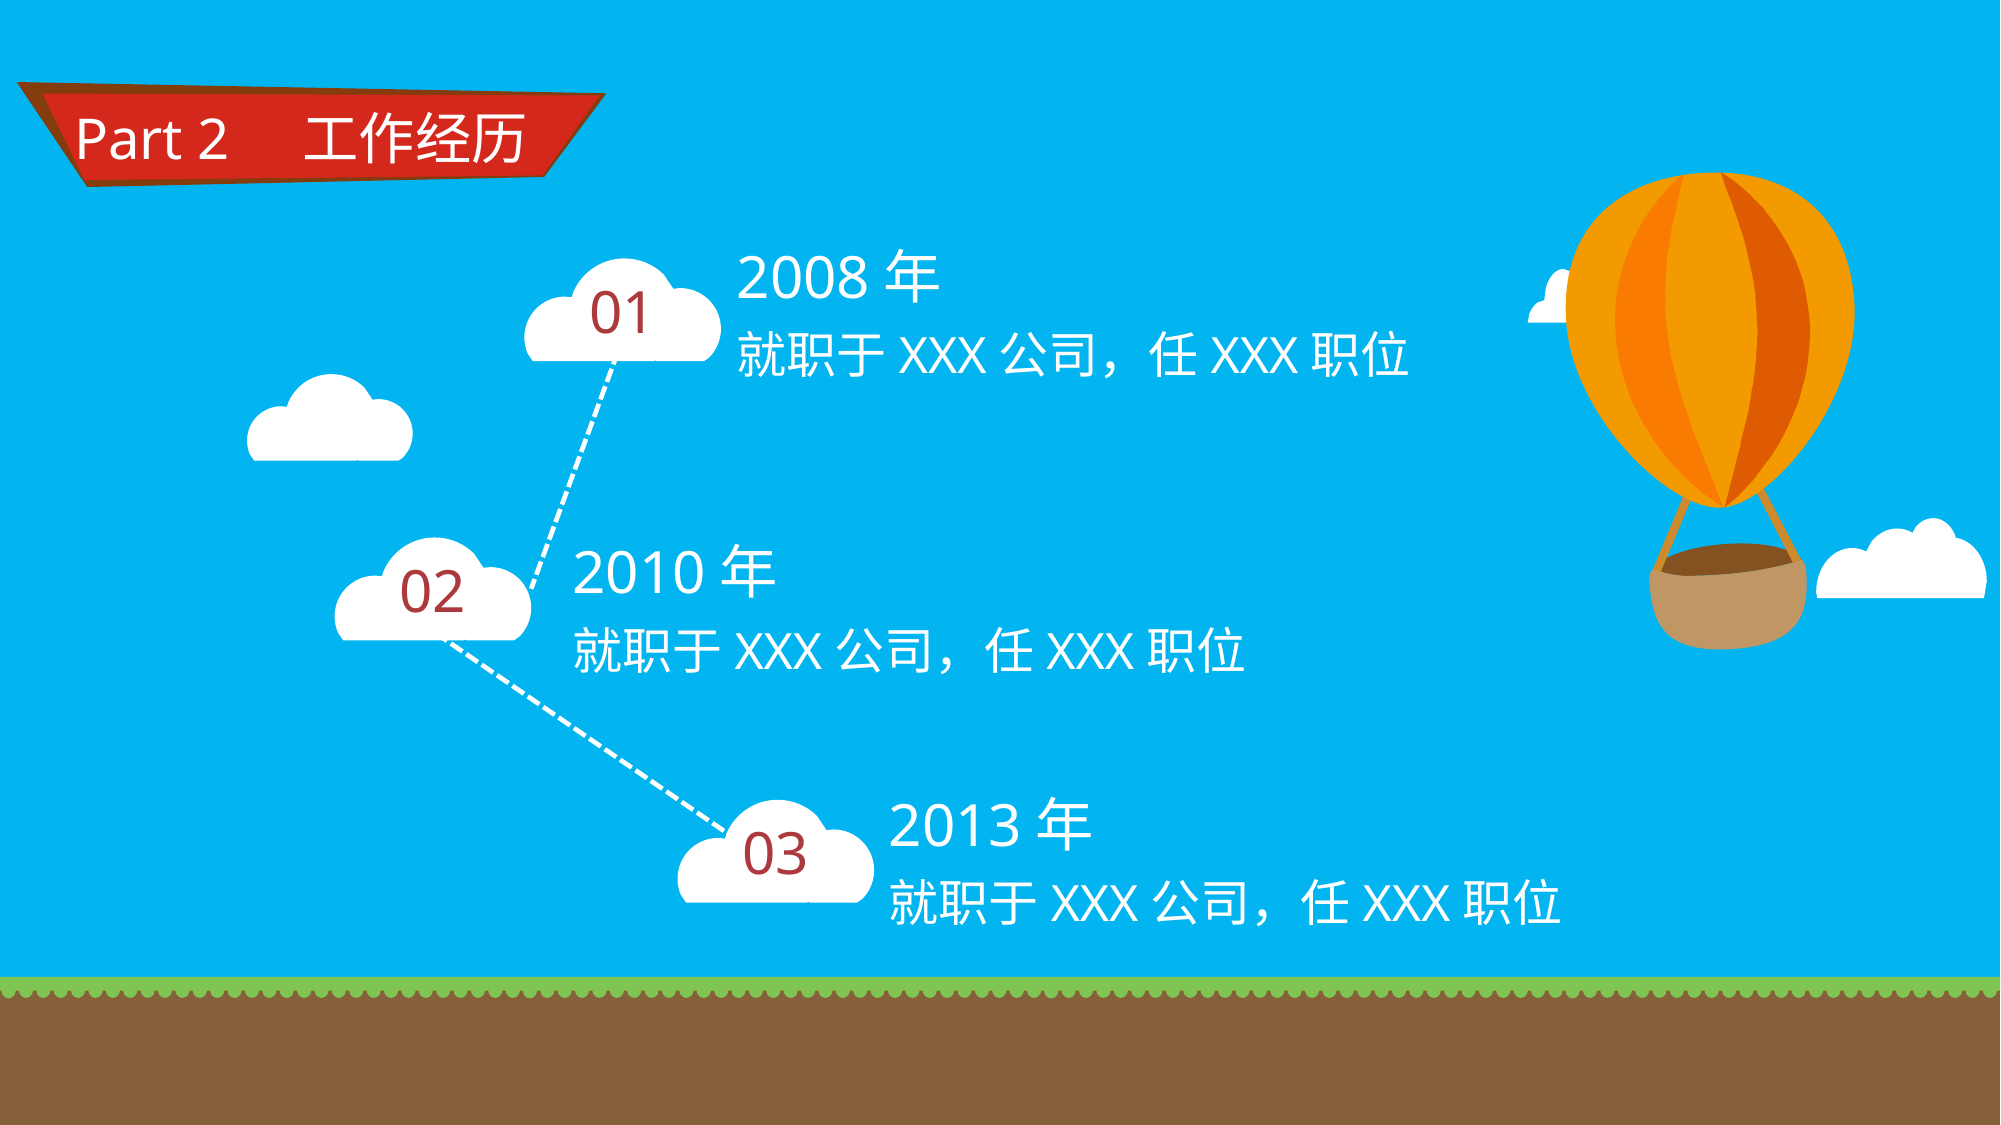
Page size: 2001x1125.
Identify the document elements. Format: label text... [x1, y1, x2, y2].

text_box 就职于XXX公司，任XXX职位 [722, 316, 1495, 391]
text_box 2013年 [874, 780, 1159, 864]
text_box 就职于XXX公司，任XXX职位 [753, 611, 1331, 687]
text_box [16, 81, 656, 188]
text_box 2008年 [722, 232, 1055, 316]
text_box 01 [529, 257, 722, 363]
text_box 03 [676, 798, 874, 904]
text_box 就职于XXX公司，任XXX职位 [874, 864, 1647, 940]
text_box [404, 611, 753, 851]
text_box 2010年 [557, 528, 843, 611]
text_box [490, 316, 631, 568]
text_box 02 [333, 536, 533, 642]
